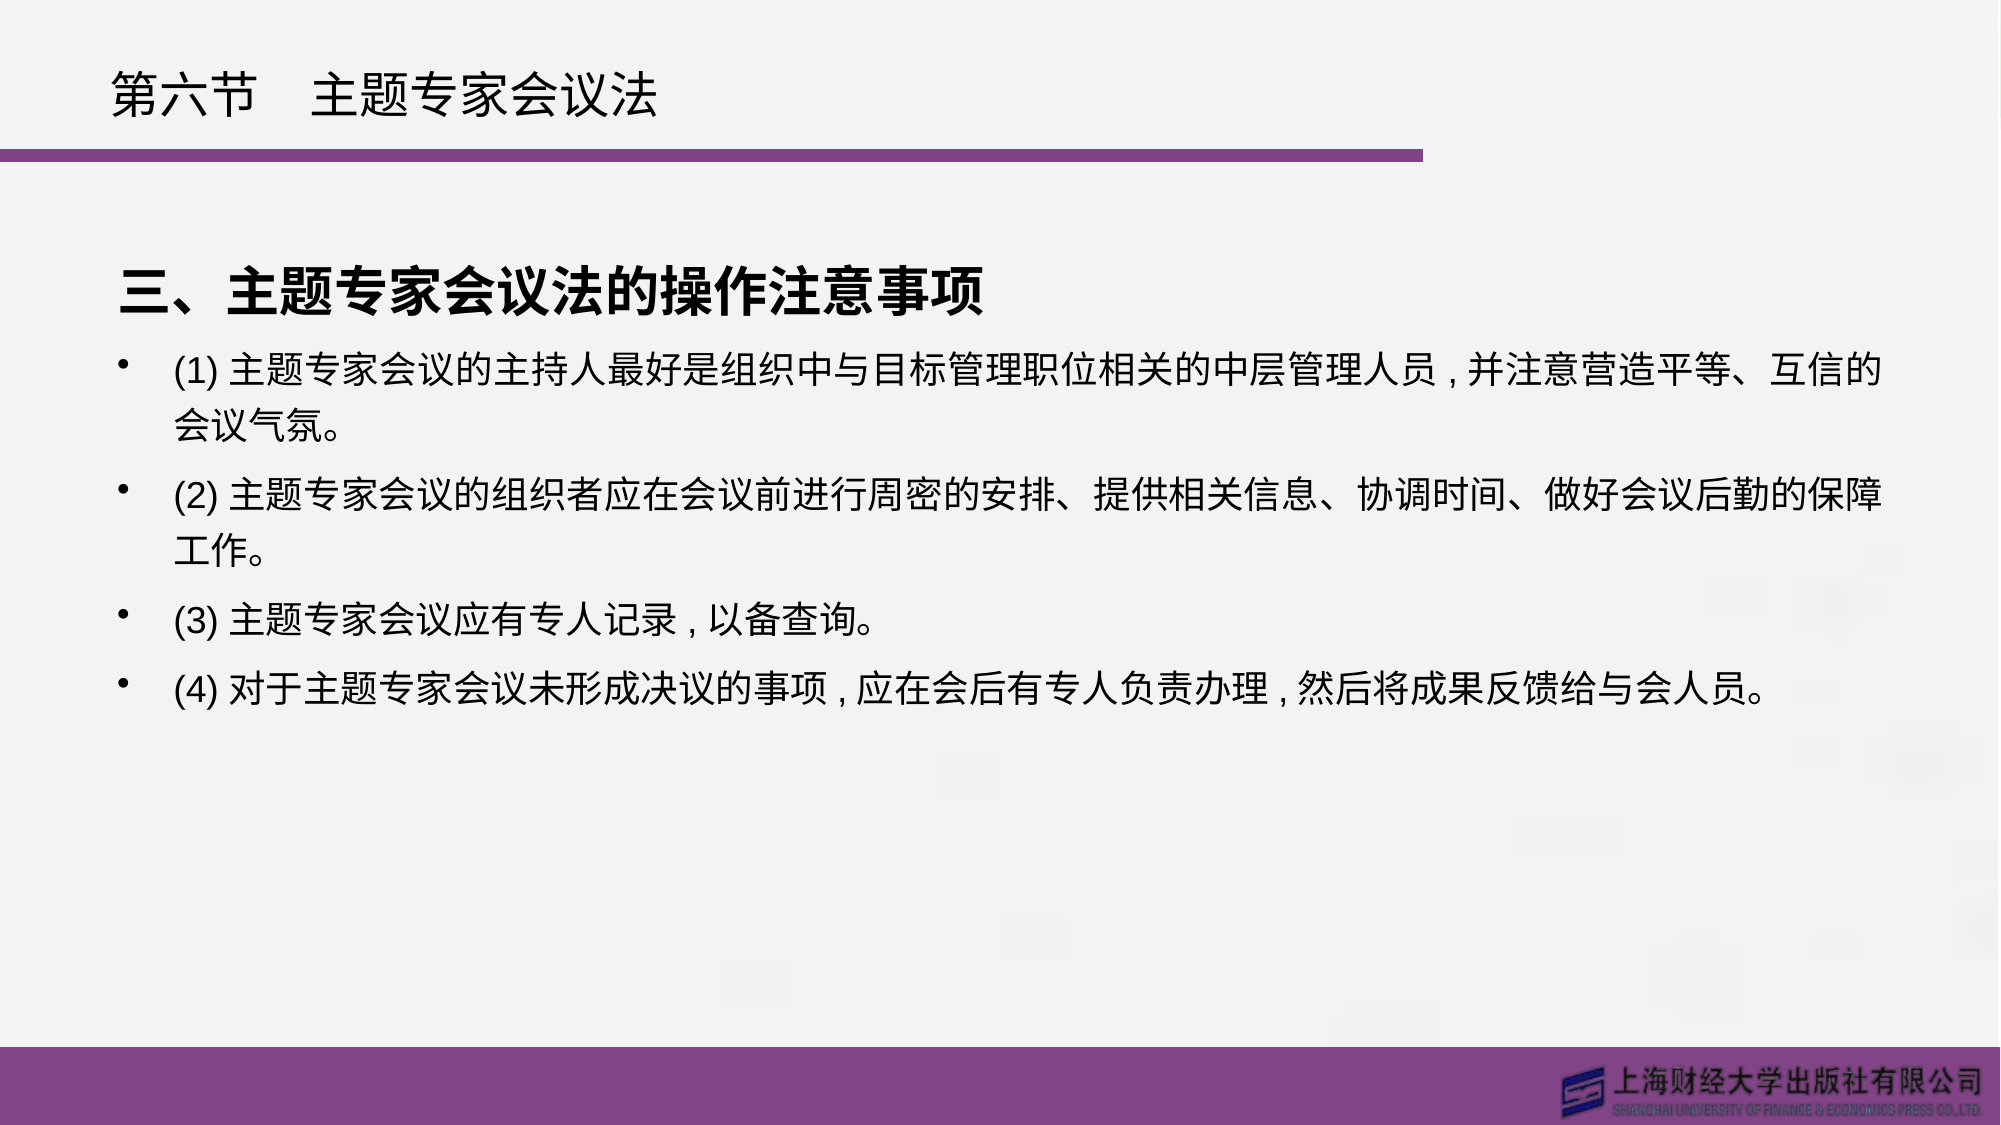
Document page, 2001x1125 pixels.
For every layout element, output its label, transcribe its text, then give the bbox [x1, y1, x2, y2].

list 三、主题专家会议法的操作注意事项 (1)主题专家会议的主持人最好是组织中与目标管理职位相关的中层管理人员,并注意营造平等、互信的会议气氛。 (2)主题专家会议的组织者应在会议前进行周密的安排、提供相关信息、协调时间、做好会议后勤的保障工作。 (3)主题专家会议应有专人记录,以备查询。 (4)对于主题专家会议未形成决议的事项,应在会后有专人负责办理,然后将成果反馈给与会人员。 [102, 233, 1898, 1032]
picture [0, 0, 2001, 1125]
title 第六节 主题专家会议法 [94, 42, 1451, 146]
